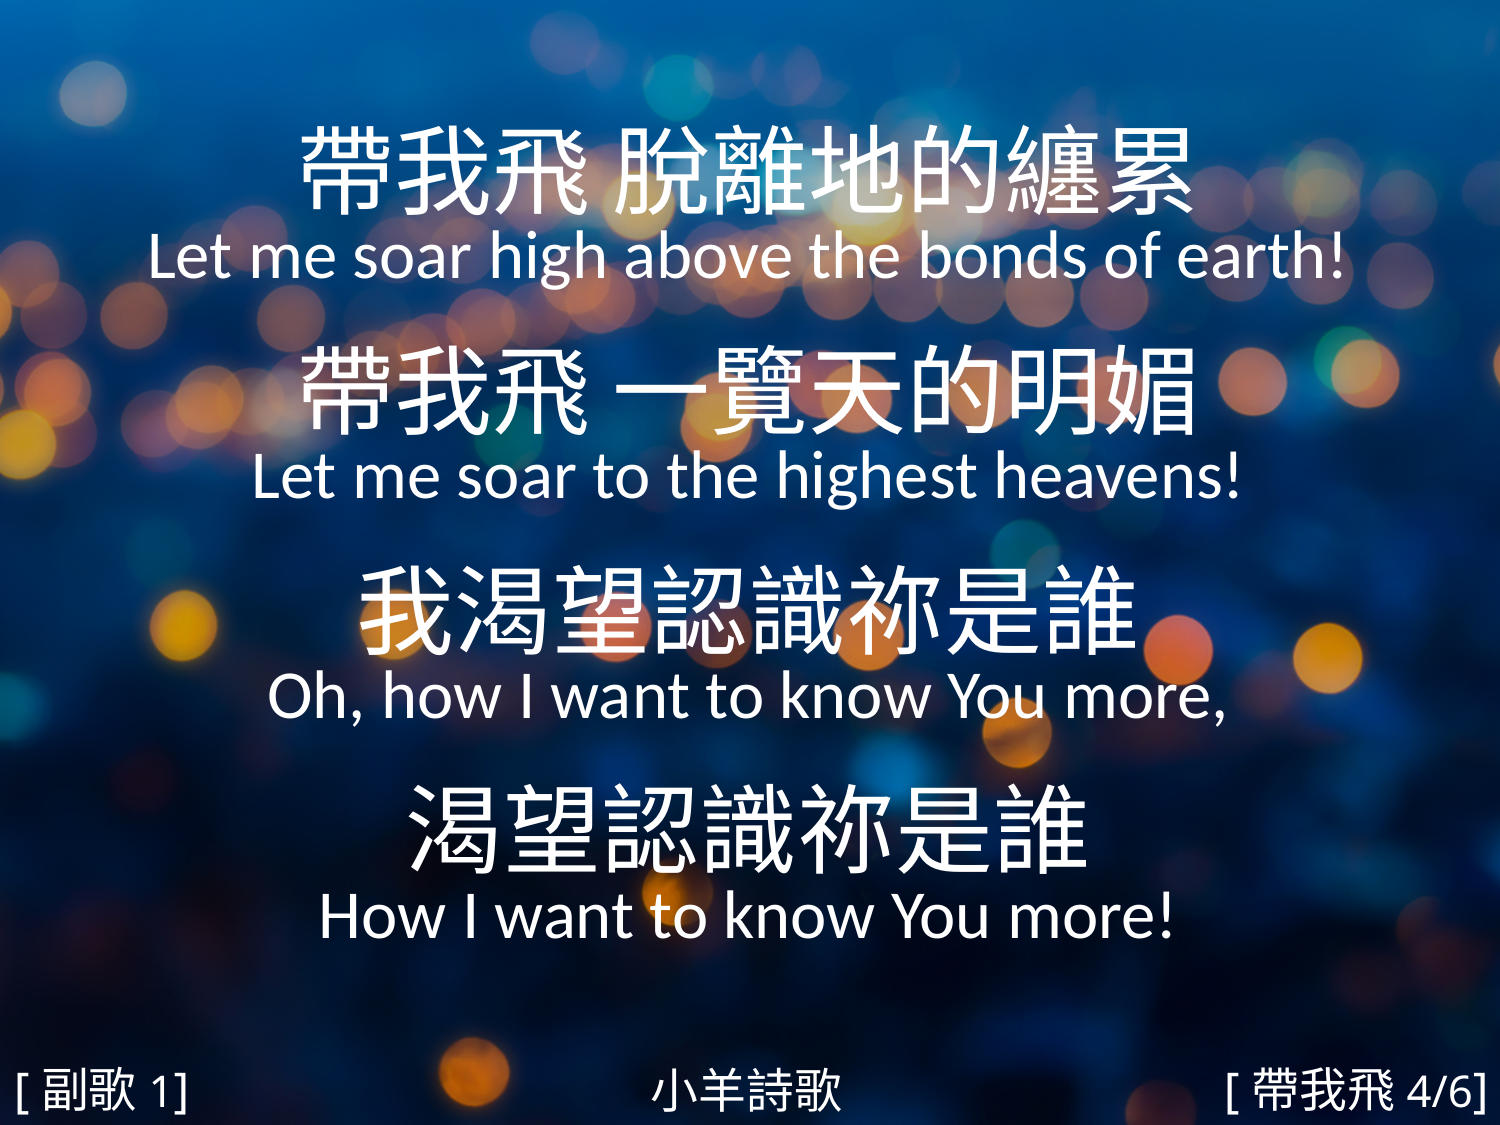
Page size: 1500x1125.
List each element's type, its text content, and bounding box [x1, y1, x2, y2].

text_box 帶我飛 脫離地的纏累 Let me soar high above the bonds of earth! 帶我飛 一覽天的明媚 Let me soar to the highest heavens! 我渴望認識祢是誰 Oh, how I want to know You more, 渴望認識祢是誰 How I want to know You more! [0, 124, 1499, 717]
text_box [副歌1] [0, 1052, 258, 1125]
subtitle 小羊詩歌 [258, 1053, 933, 1125]
picture [0, 0, 1500, 1053]
text_box [帶我飛4/6] [933, 1052, 1500, 1125]
